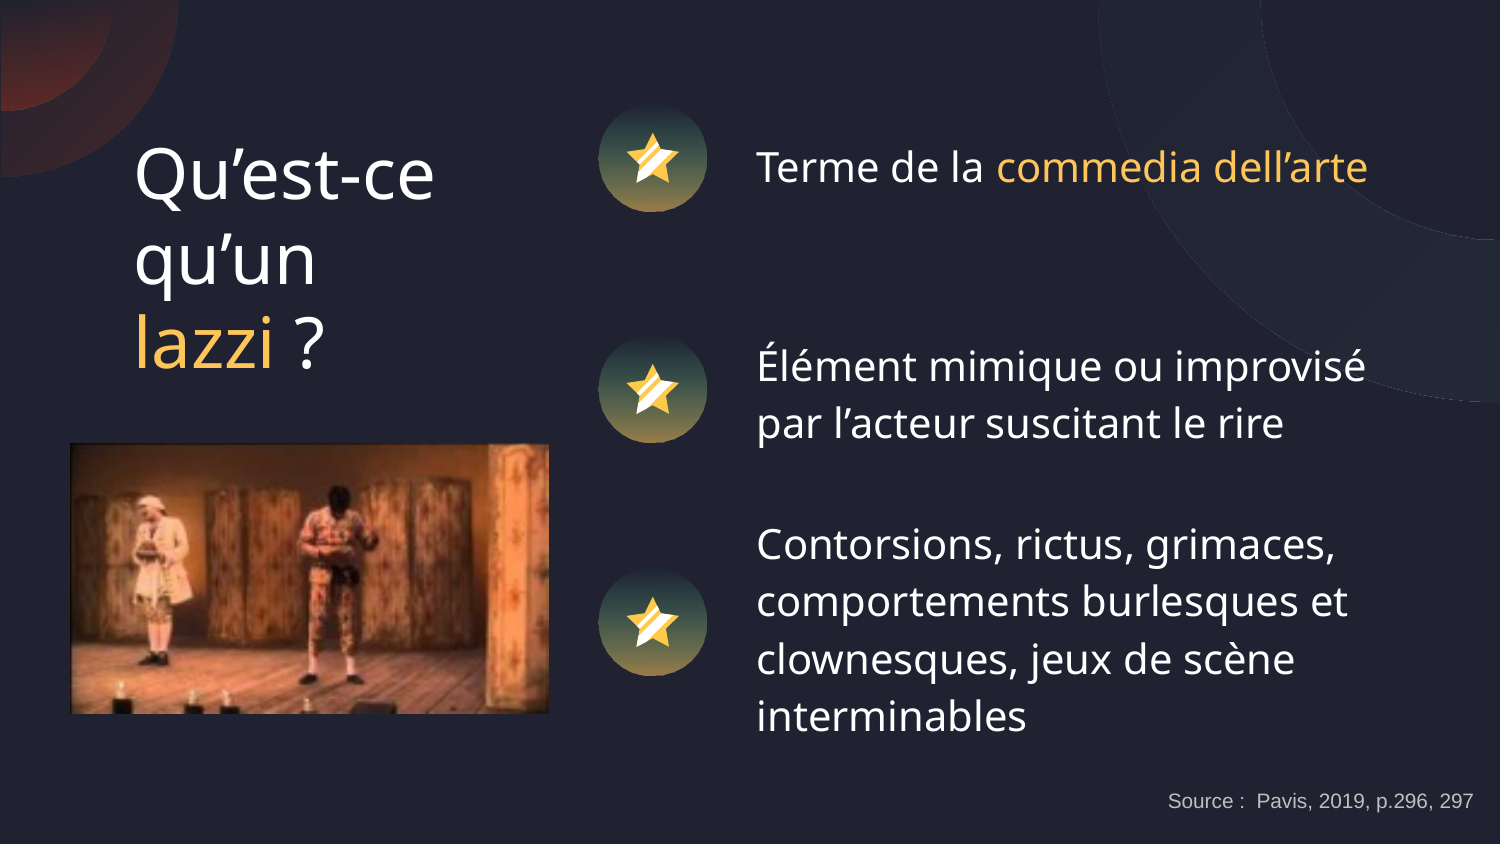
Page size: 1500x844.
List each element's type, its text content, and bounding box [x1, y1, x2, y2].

text_box Source : Pavis, 2019, p.296, 297 [972, 768, 1490, 836]
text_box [598, 103, 708, 212]
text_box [69, 442, 550, 715]
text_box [598, 567, 708, 677]
subtitle Contorsions, rictus, grimaces, comportements burlesques et clownesques, jeux de scène interminables [741, 495, 1415, 749]
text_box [598, 334, 708, 444]
title Qu’est-ce qu’un lazzi ? [118, 117, 491, 394]
subtitle Élément mimique ou improvisé par l’acteur suscitant le rire [741, 317, 1415, 461]
subtitle Terme de la commedia dell’arte [741, 117, 1415, 198]
